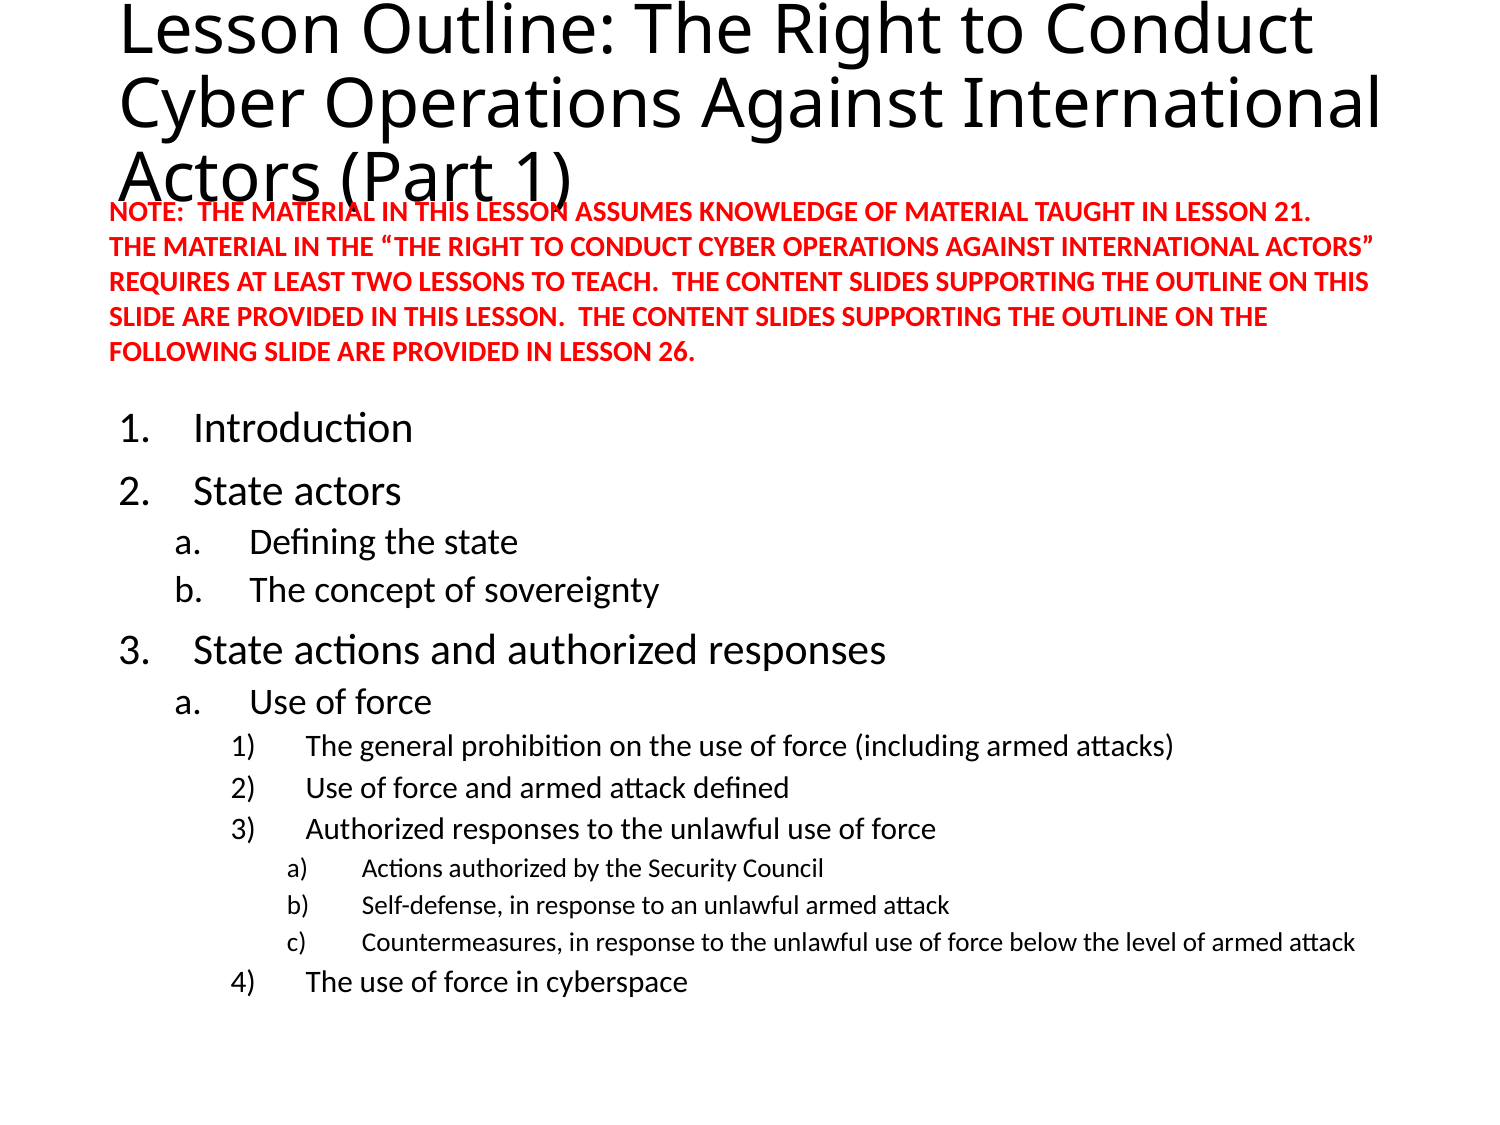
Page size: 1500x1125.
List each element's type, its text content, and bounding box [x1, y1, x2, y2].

list Introduction State actors Defining the state The concept of sovereignty State actions and authorized responses Use of force The general prohibition on the use of force (including armed attacks) Use of force and armed attack defined Authorized responses to the unlawful use of force Actions authorized by the Security Council Self-defense, in response to an unlawful armed attack Countermeasures, in response to the unlawful use of force below the level of armed attack The use of force in cyberspace [102, 396, 1398, 1111]
text_box NOTE: THE MATERIAL IN THIS LESSON ASSUMES KNOWLEDGE OF MATERIAL TAUGHT IN LESSON 21. THE MATERIAL IN THE “THE RIGHT TO CONDUCT CYBER OPERATIONS AGAINST INTERNATIONAL ACTORS” REQUIRES AT LEAST TWO LESSONS TO TEACH. THE CONTENT SLIDES SUPPORTING THE OUTLINE ON THIS SLIDE ARE PROVIDED IN THIS LESSON. THE CONTENT SLIDES SUPPORTING THE OUTLINE ON THE FOLLOWING SLIDE ARE PROVIDED IN LESSON 26. [94, 184, 1406, 375]
title Lesson Outline: The Right to Conduct Cyber Operations Against International Actors (Part 1) [102, 0, 1443, 215]
